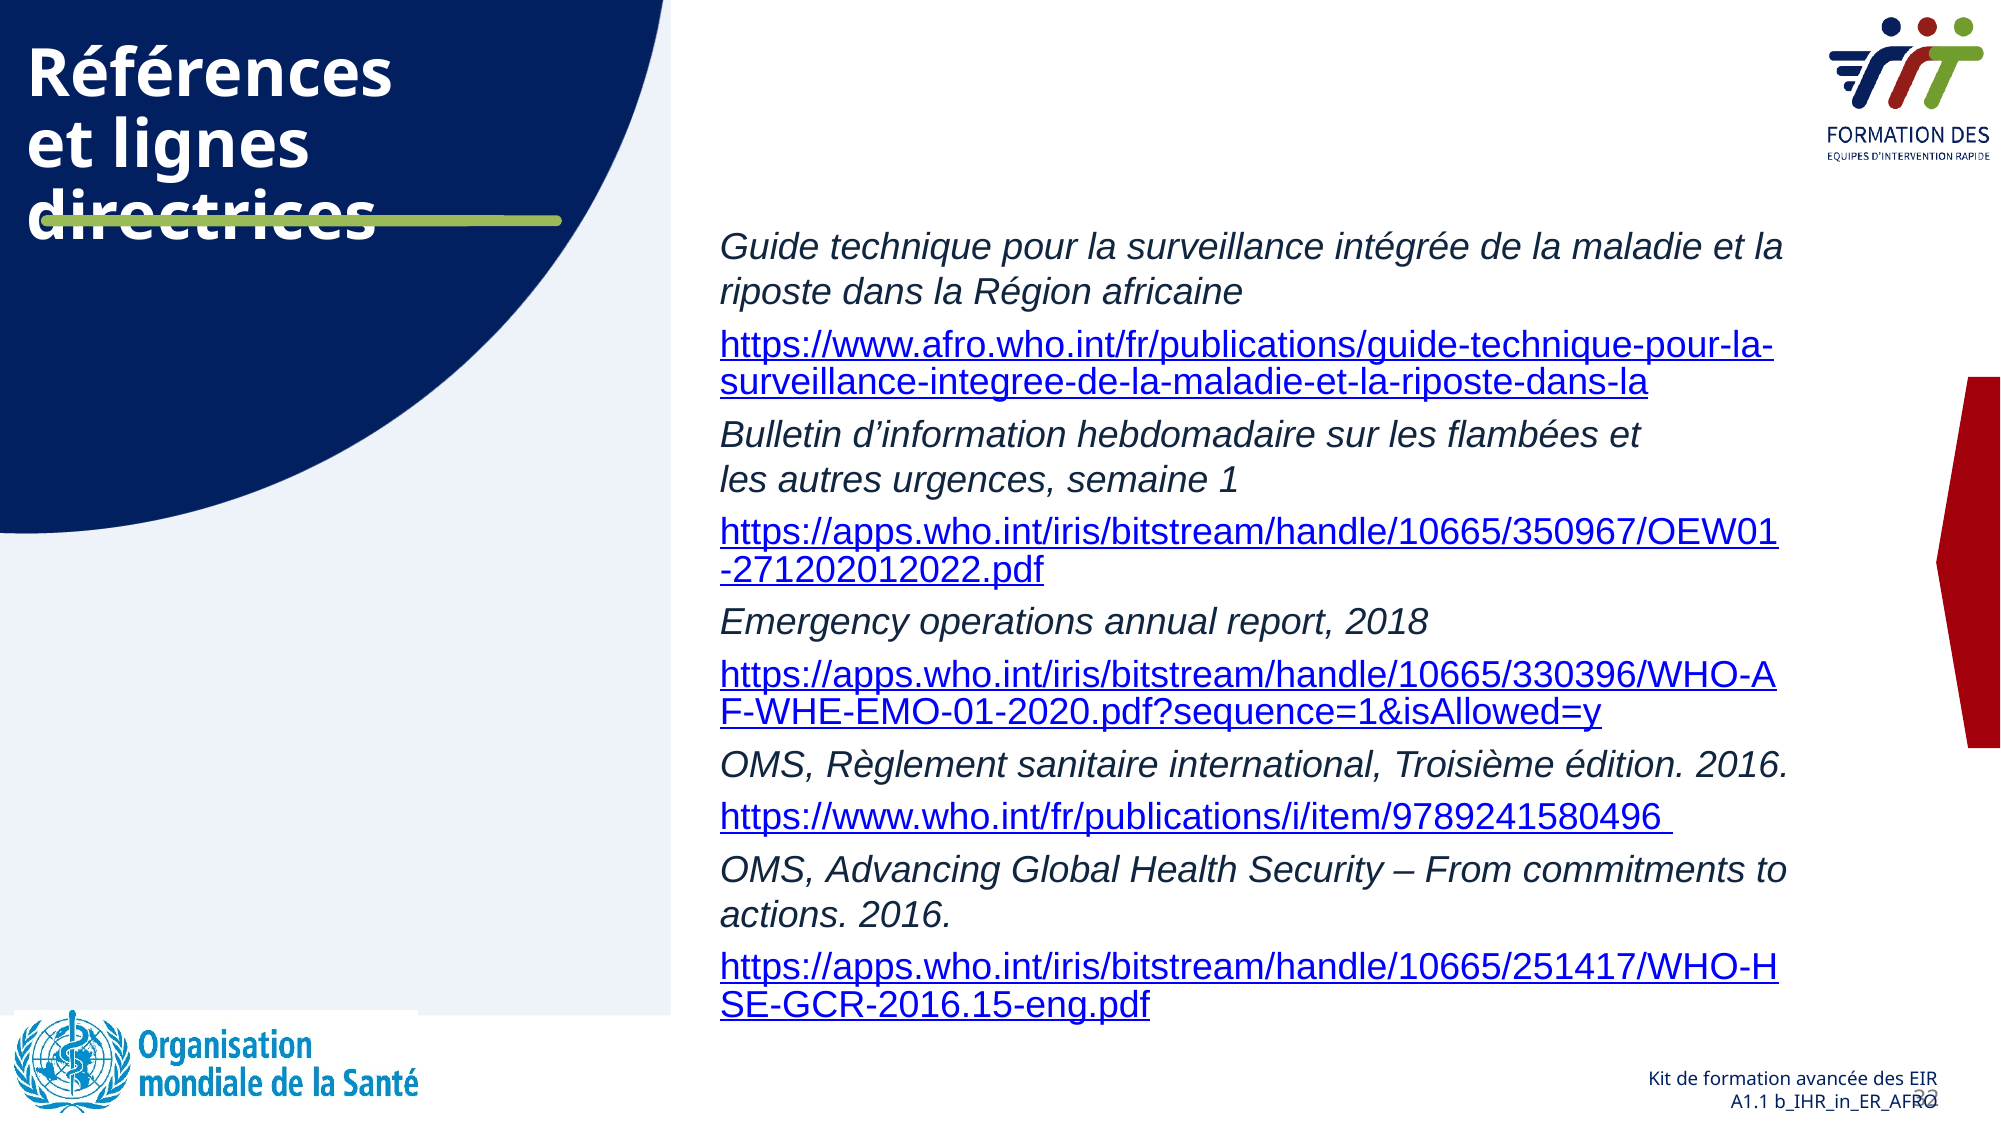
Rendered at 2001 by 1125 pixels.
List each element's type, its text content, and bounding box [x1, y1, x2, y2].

picture [14, 1010, 418, 1113]
text_box Guide technique pour la surveillance intégrée de la maladie et la riposte dans la Région africaine https://www.afro.who.int/fr/publications/guide-technique-pour-la-surveillance-integree-de-la-maladie-et-la-riposte-dans-la Bulletin d’information hebdomadaire sur les flambées et les autres urgences, semaine 1 https://apps.who.int/iris/bitstream/handle/10665/350967/OEW01-271202012022.pdf Emergency operations annual report, 2018 https://apps.who.int/iris/bitstream/handle/10665/330396/WHO-AF-WHE-EMO-01-2020.pdf?sequence=1&isAllowed=y OMS, Règlement sanitaire international, Troisième édition. 2016. https://www.who.int/fr/publications/i/item/9789241580496 OMS, Advancing Global Health Security – From commitments to actions. 2016. https://apps.who.int/iris/bitstream/handle/10665/251417/WHO-HSE-GCR-2016.15-eng.pdf [712, 214, 1799, 896]
picture [1827, 16, 1990, 162]
title Références et lignes directrices [10, 30, 628, 349]
text_box [40, 215, 562, 227]
picture [0, 0, 670, 538]
picture [75, 1029, 82, 1041]
